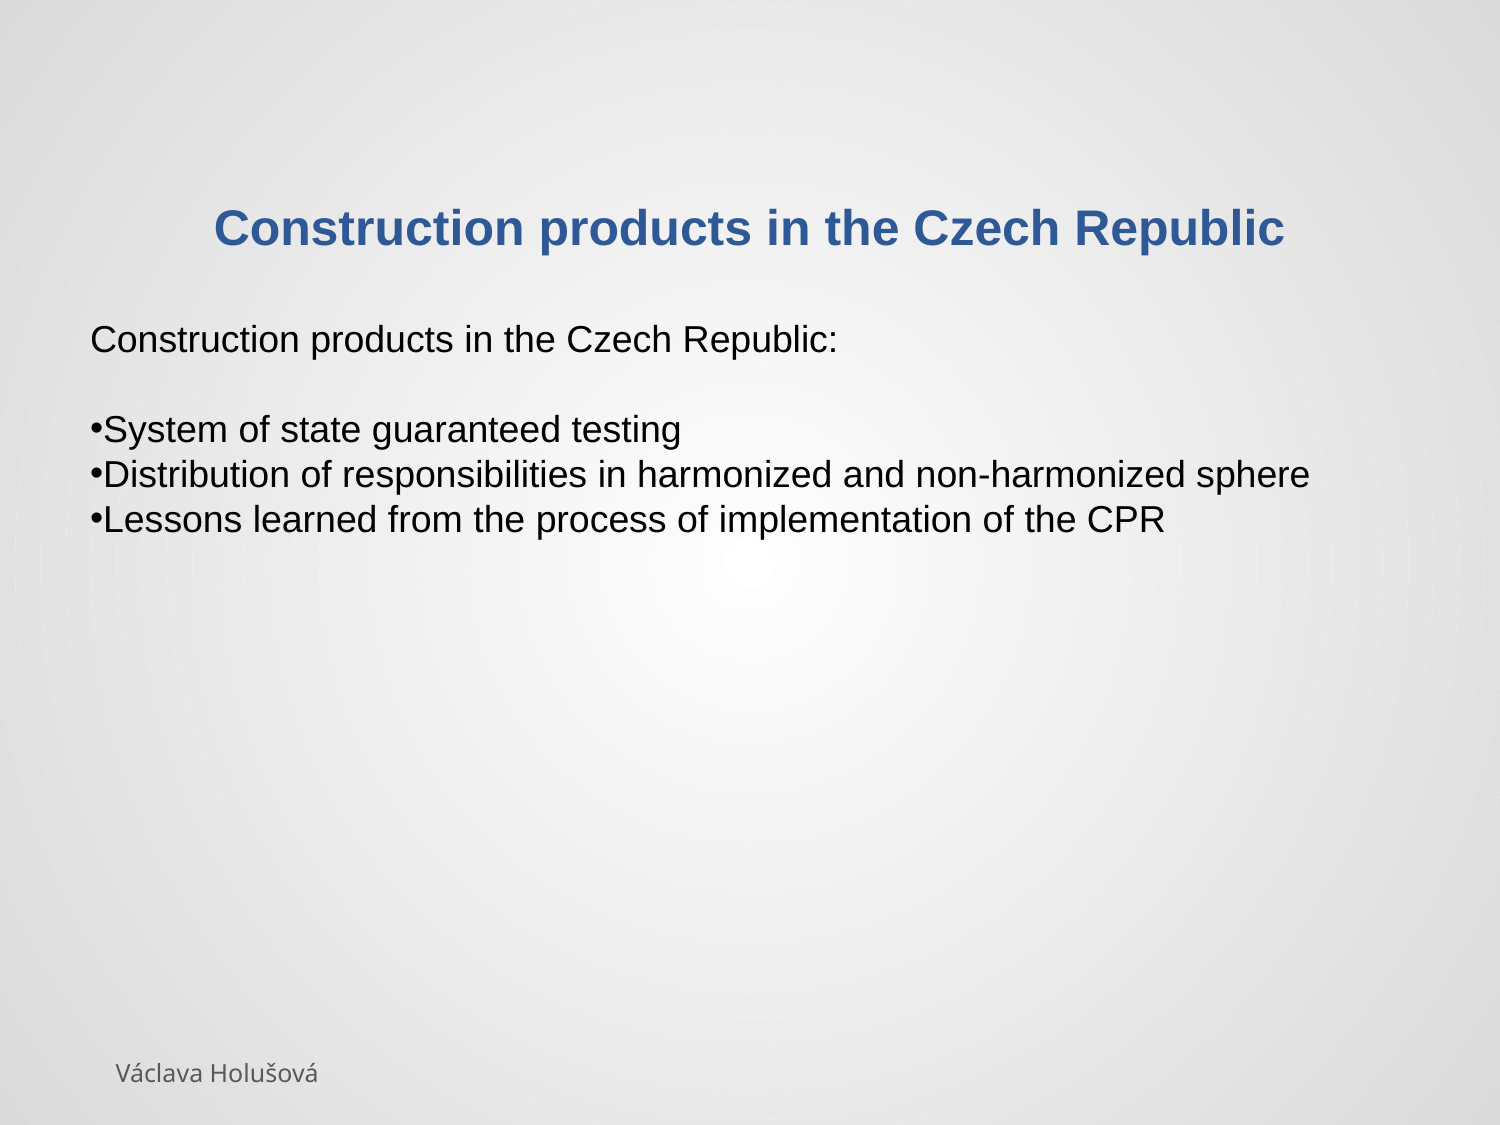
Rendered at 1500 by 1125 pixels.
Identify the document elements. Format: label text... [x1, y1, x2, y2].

list Construction products in the Czech Republic: System of state guaranteed testing Distribution of responsibilities in harmonized and non-harmonized sphere Lessons learned from the process of implementation of the CPR [75, 262, 1425, 1005]
footer Václava Holušová [108, 1042, 576, 1103]
title Construction products in the Czech Republic [75, 0, 1425, 262]
